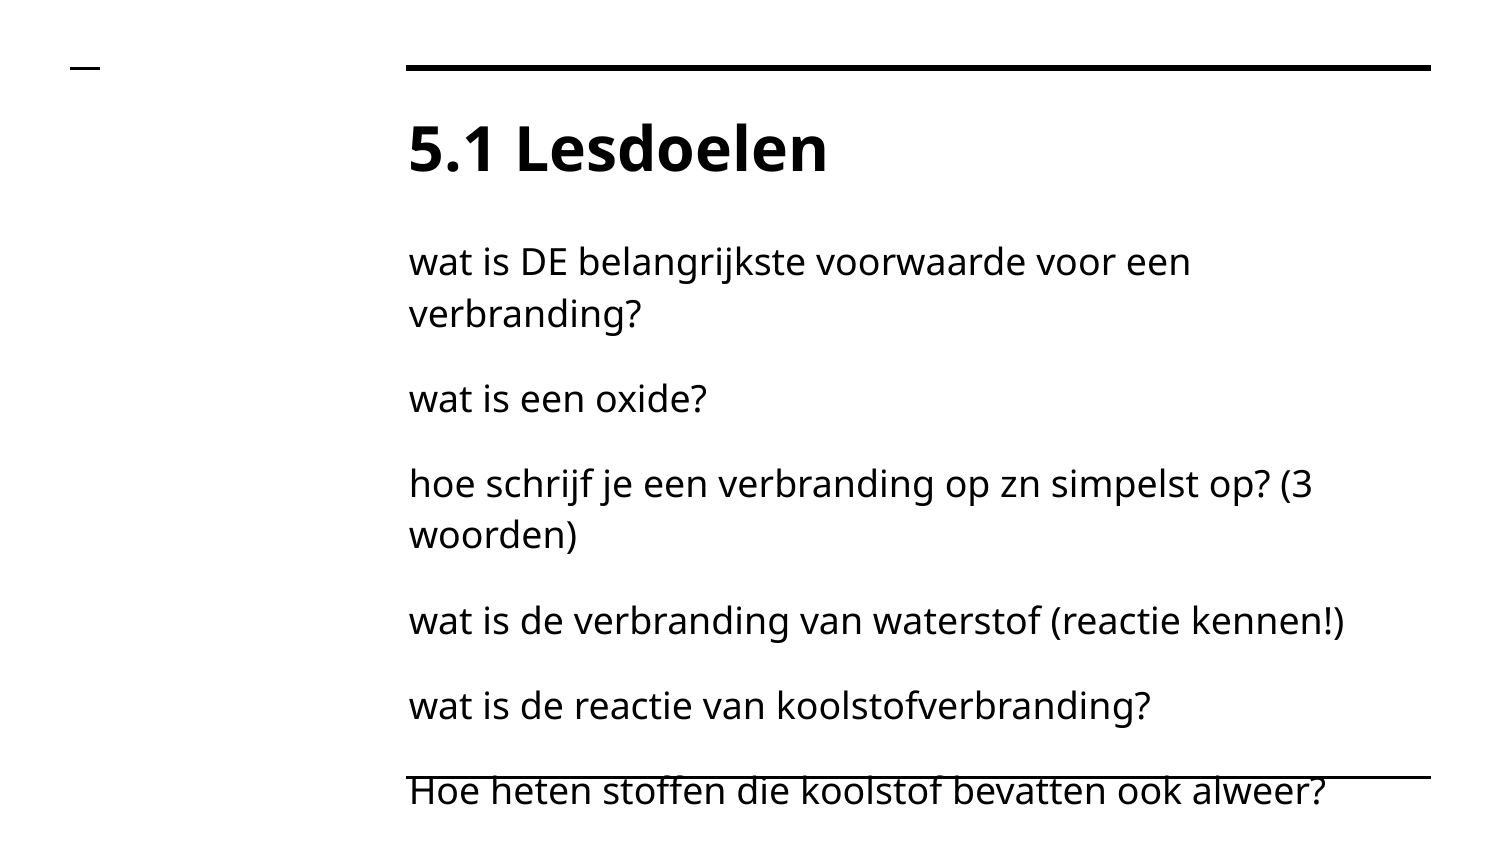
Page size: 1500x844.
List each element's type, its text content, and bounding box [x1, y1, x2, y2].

title 5.1 Lesdoelen [393, 94, 1431, 199]
list wat is DE belangrijkste voorwaarde voor een verbranding? wat is een oxide? hoe schrijf je een verbranding op zn simpelst op? (3 woorden) wat is de verbranding van waterstof (reactie kennen!) wat is de reactie van koolstofverbranding? Hoe heten stoffen die koolstof bevatten ook alweer? [393, 216, 1431, 709]
